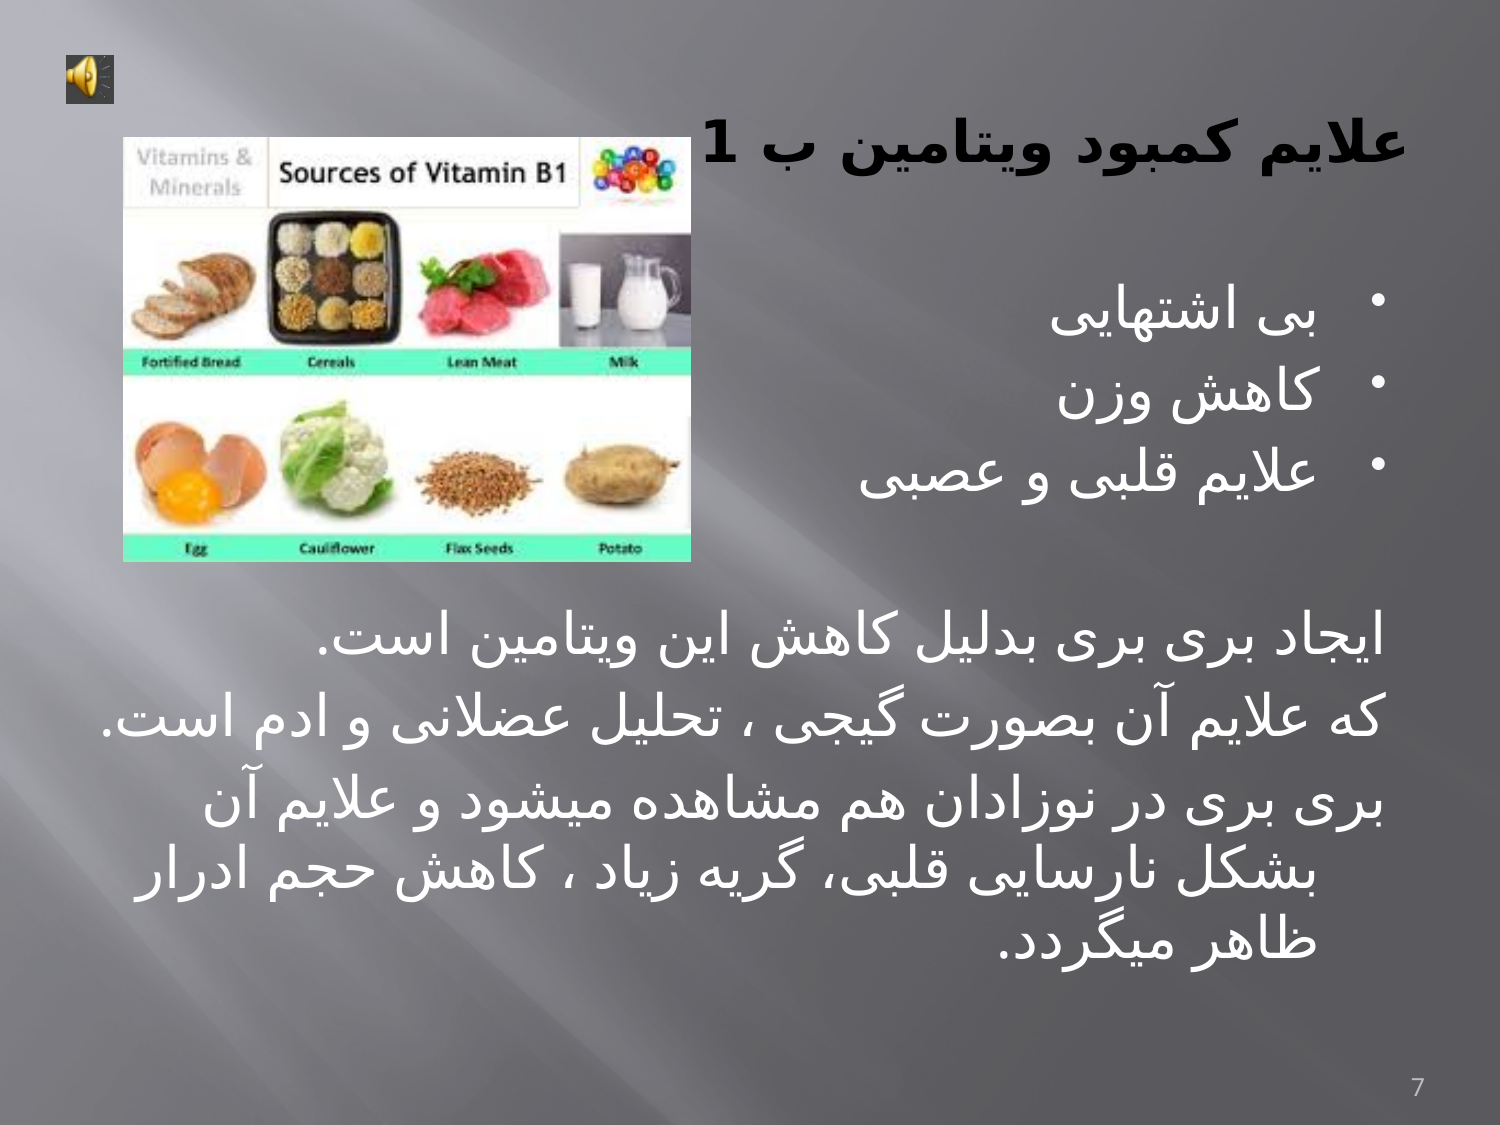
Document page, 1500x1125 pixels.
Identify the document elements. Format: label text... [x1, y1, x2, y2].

list بی اشتهایی کاهش وزن علایم قلبی و عصبی ایجاد بری بری بدلیل کاهش این ویتامین است. که علایم آن بصورت گیجی ، تحلیل عضلانی و ادم است. بری بری در نوزادان هم مشاهده میشود و علایم آن بشکل نارسایی قلبی، گریه زیاد ، کاهش حجم ادرار ظاهر میگردد. [75, 262, 1425, 1035]
picture [64, 54, 116, 105]
picture [123, 136, 692, 563]
title علایم کمبود ویتامین ب 1 [75, 45, 1425, 233]
slide_number 7 [1299, 1052, 1425, 1113]
